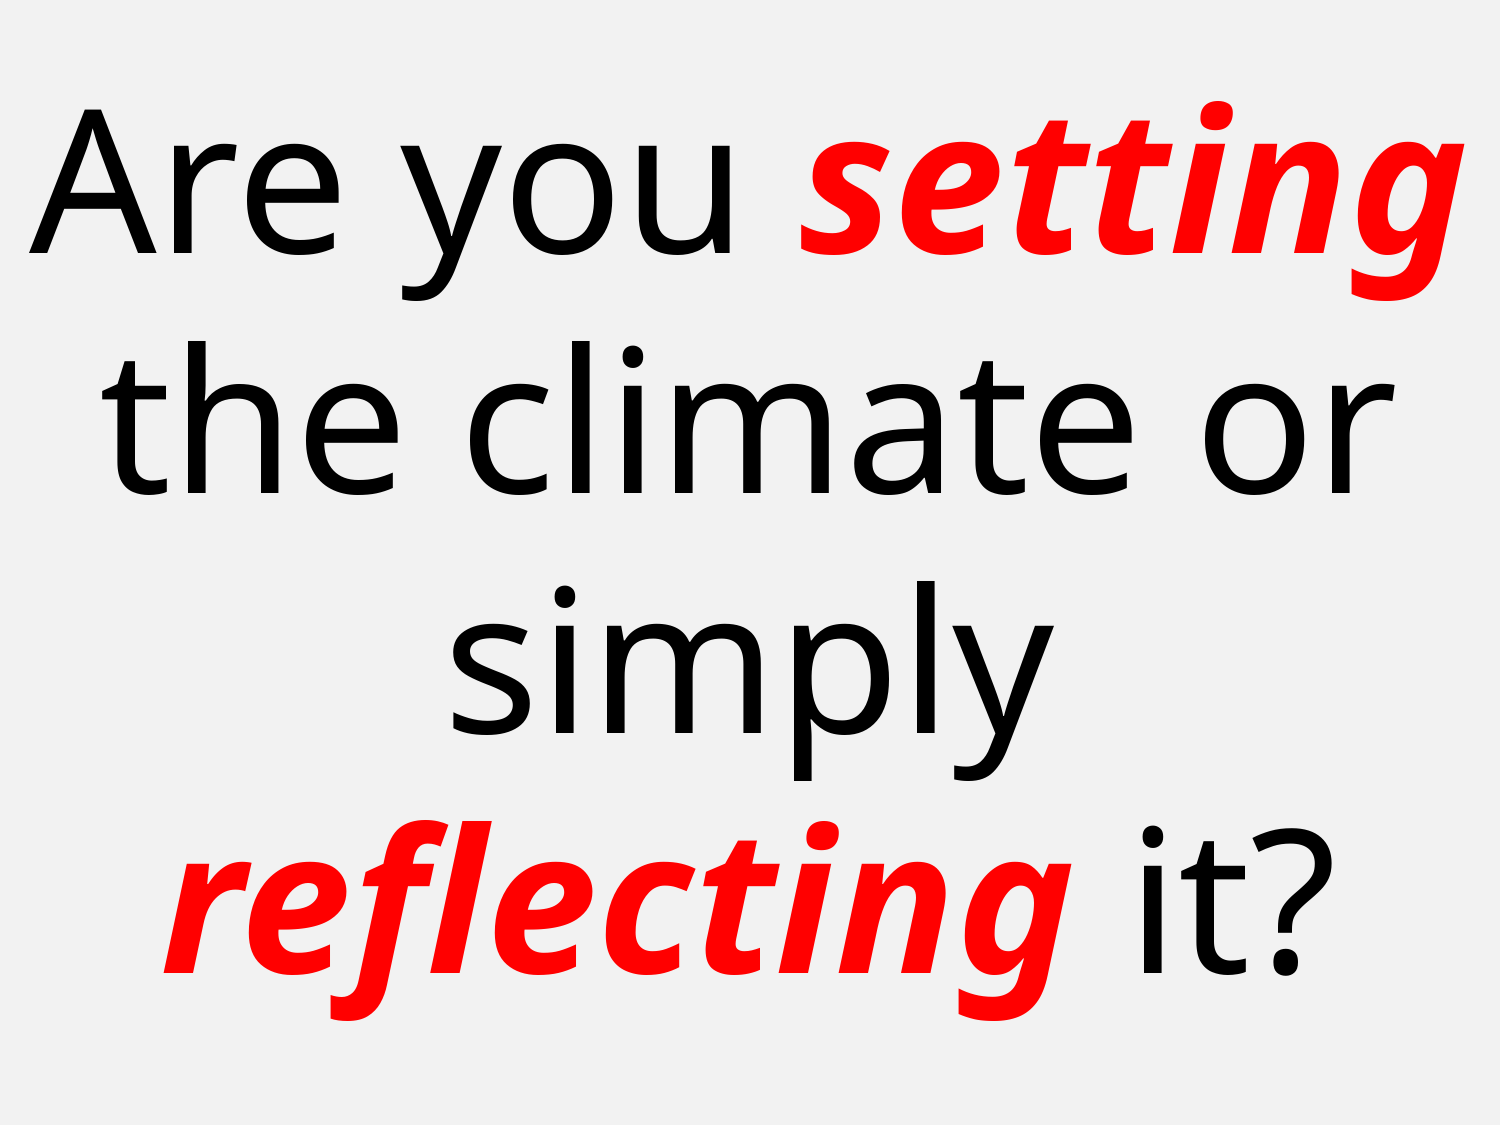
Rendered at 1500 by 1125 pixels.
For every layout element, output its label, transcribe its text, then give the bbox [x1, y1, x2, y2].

title Are you setting the climate or simply reflecting it? [0, 249, 1499, 818]
